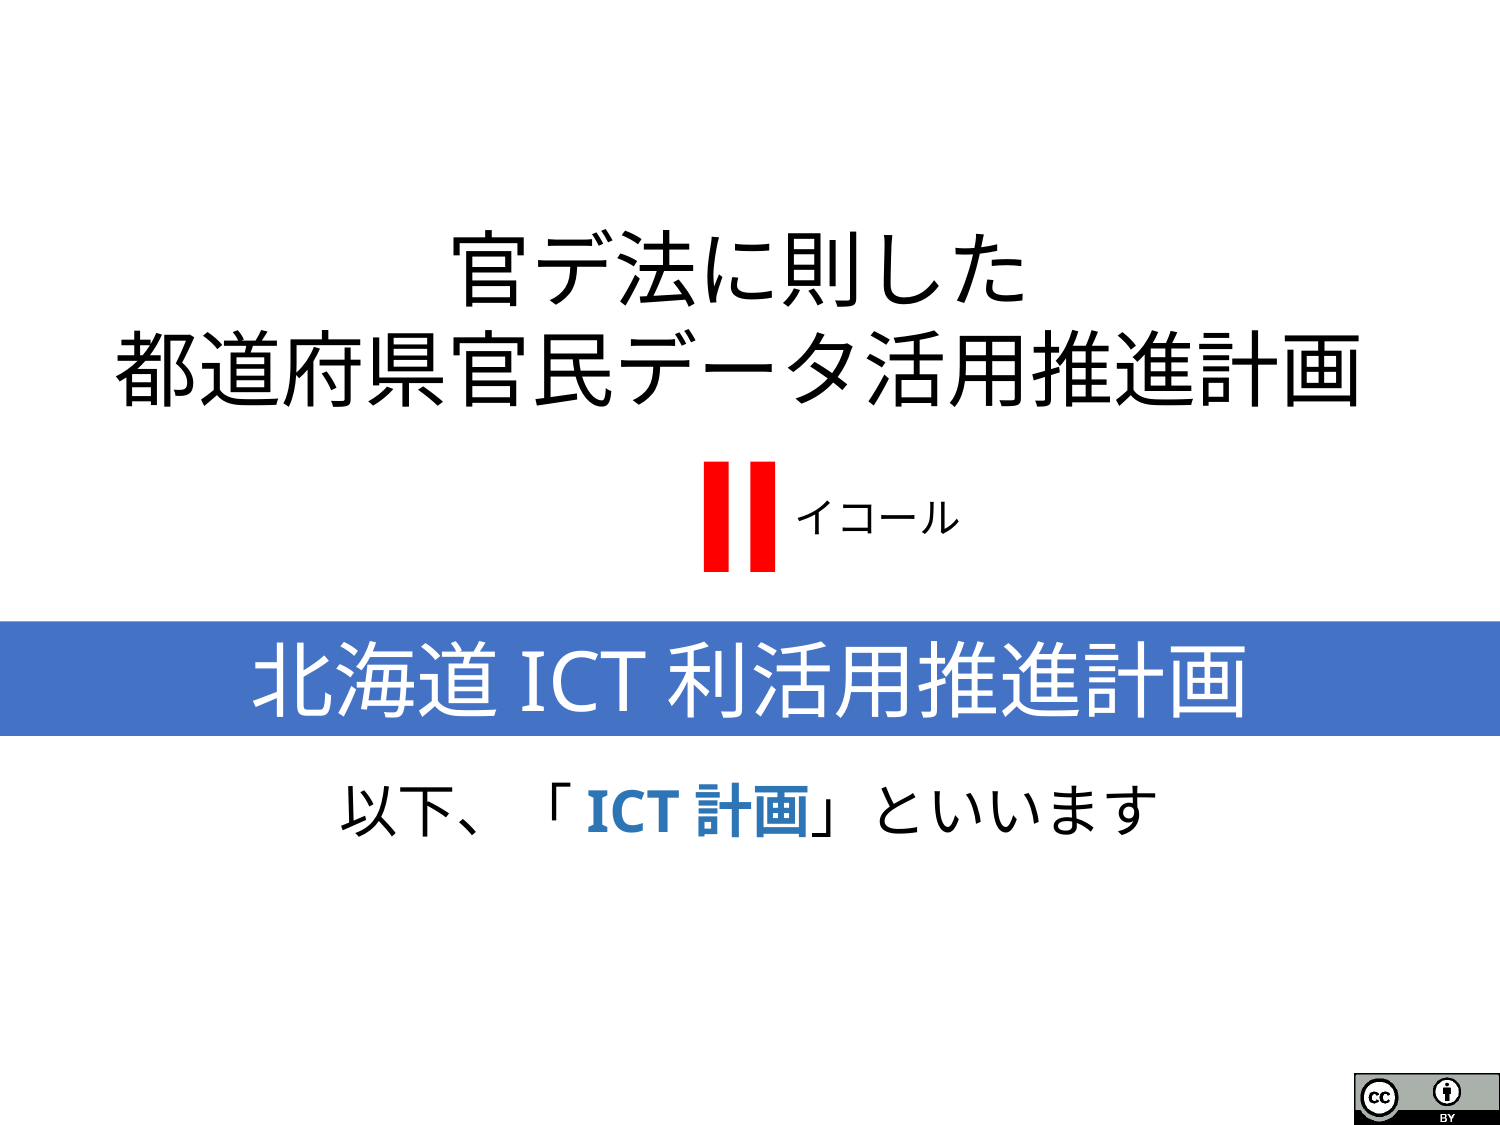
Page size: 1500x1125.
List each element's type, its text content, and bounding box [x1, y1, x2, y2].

text_box [703, 461, 730, 573]
text_box [749, 461, 776, 573]
text_box 北海道ICT利活用推進計画 [0, 620, 1500, 737]
text_box イコール [779, 484, 1063, 549]
text_box 以下、「ICT計画」といいます [129, 766, 1370, 852]
picture [1354, 1073, 1500, 1125]
text_box 官デ法に則した 都道府県官民データ活用推進計画 [53, 210, 1425, 425]
